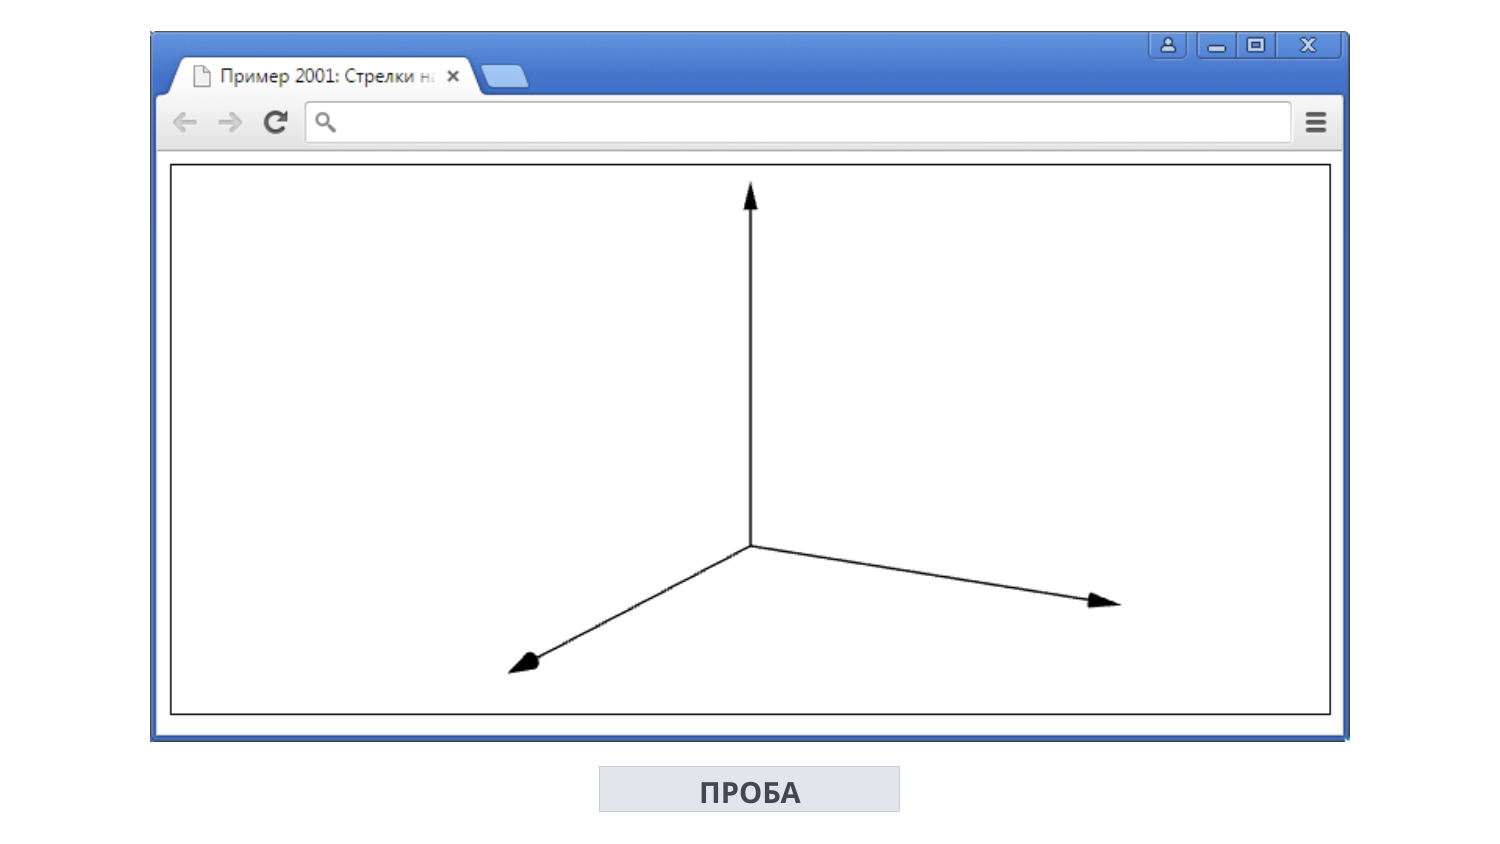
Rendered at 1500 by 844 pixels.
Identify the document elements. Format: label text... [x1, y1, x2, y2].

text_box ПРОБА [599, 766, 900, 812]
picture [150, 31, 1350, 742]
